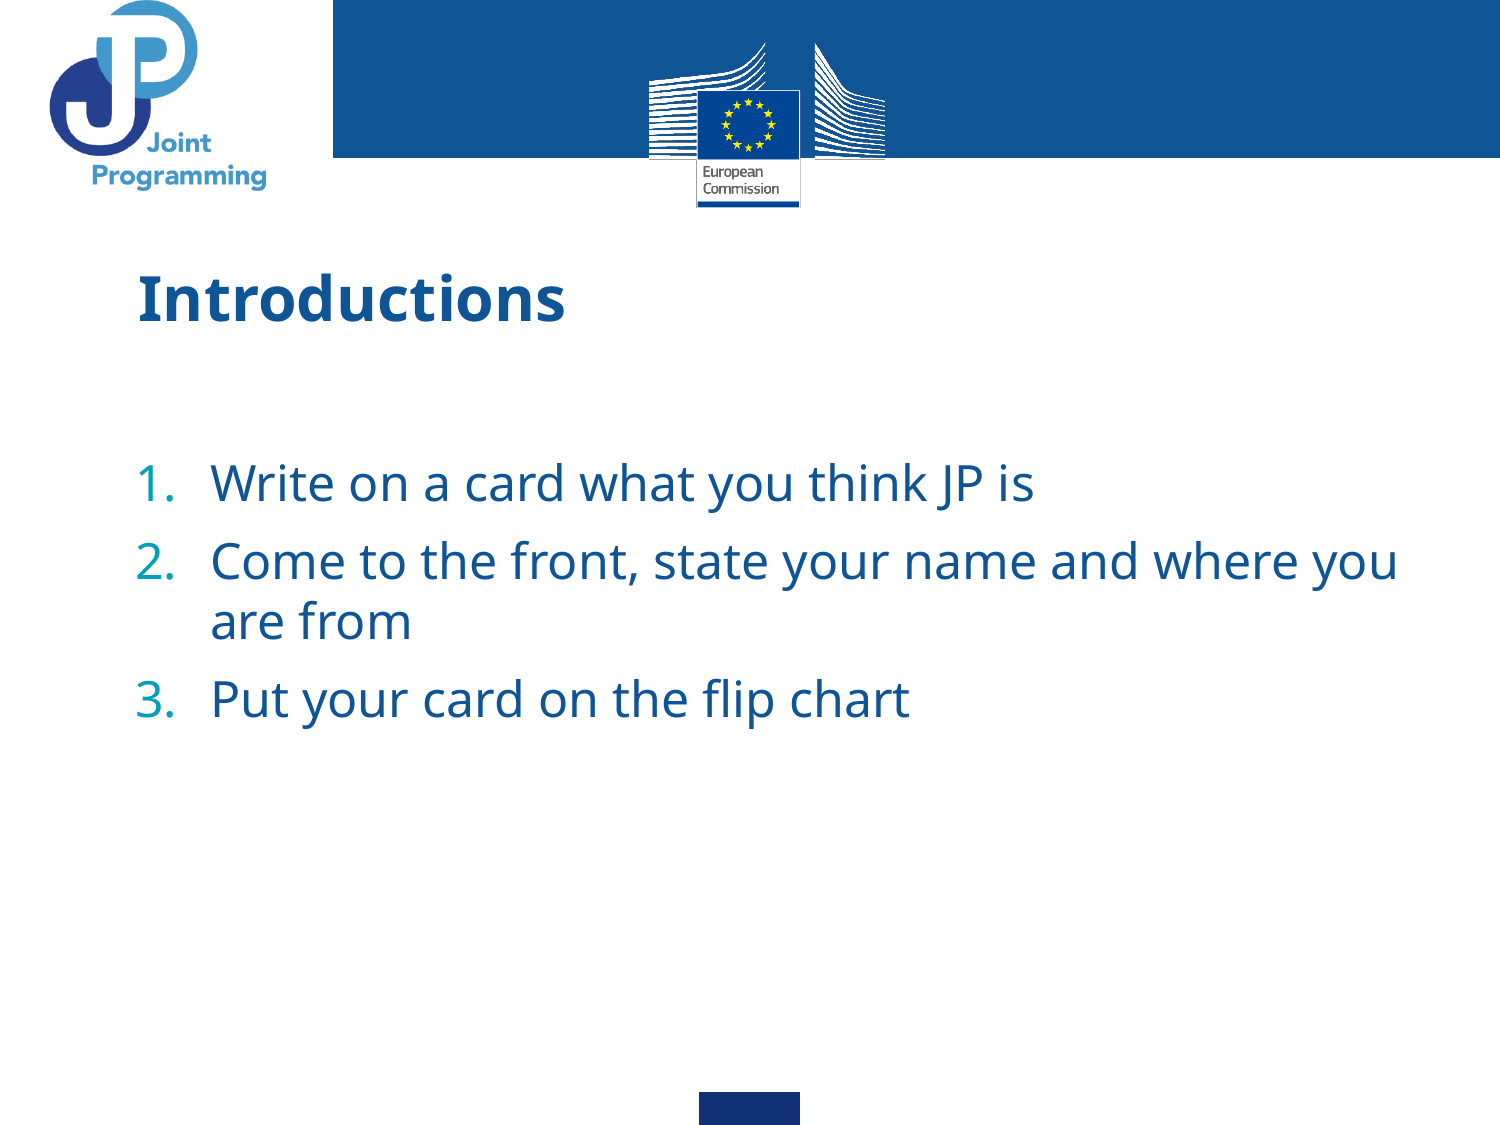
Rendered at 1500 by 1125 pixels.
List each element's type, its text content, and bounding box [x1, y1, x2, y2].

list Write on a card what you think JP is Come to the front, state your name and where you are from Put your card on the flip chart [75, 373, 1425, 1012]
picture [0, 0, 333, 195]
title Introductions [64, 219, 1415, 374]
picture [649, 42, 885, 208]
